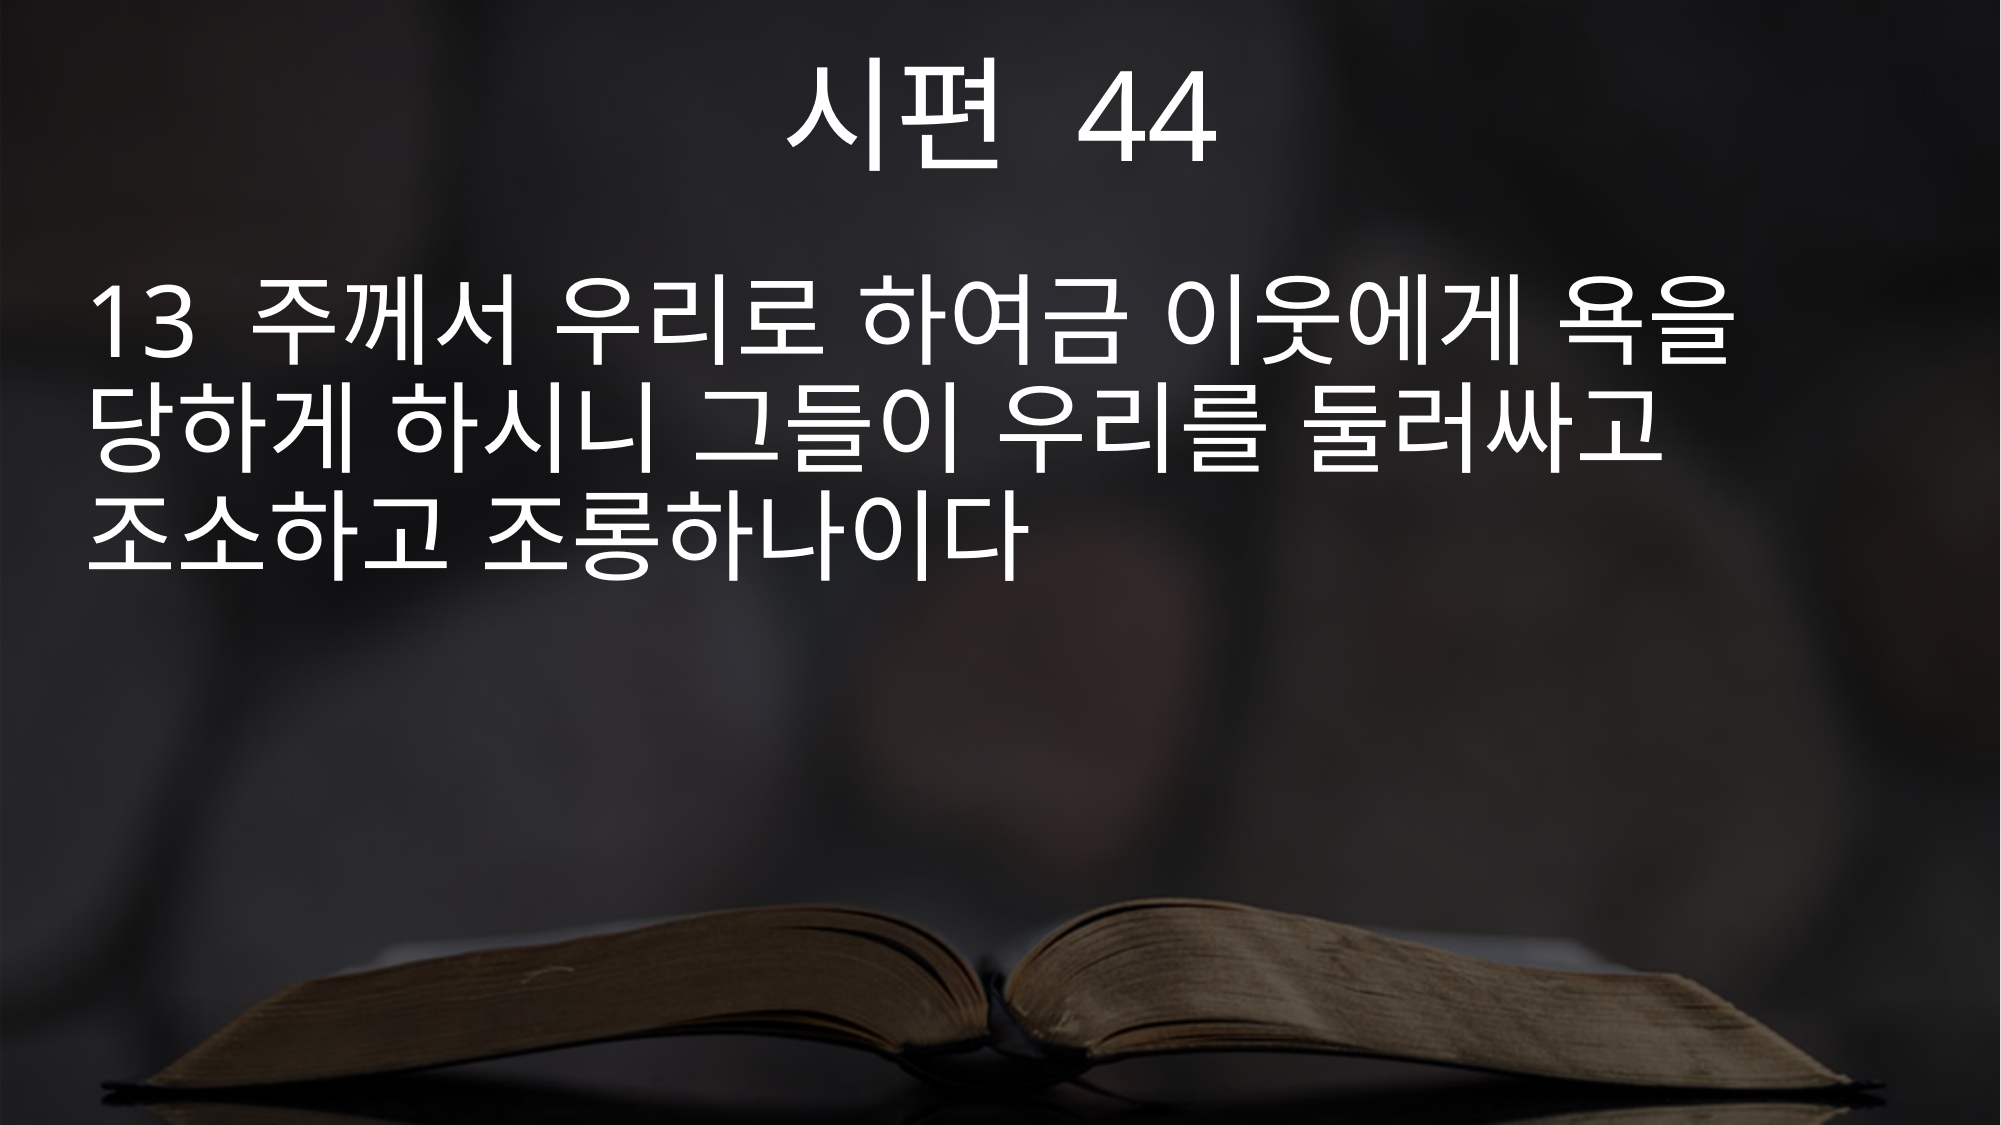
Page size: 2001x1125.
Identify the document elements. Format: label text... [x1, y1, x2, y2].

list 13 주께서 우리로 하여금 이웃에게 욕을 당하게 하시니 그들이 우리를 둘러싸고 조소하고 조롱하나이다 [69, 263, 1953, 423]
footer 시편 44 [0, 32, 2000, 192]
picture [0, 0, 2001, 1125]
